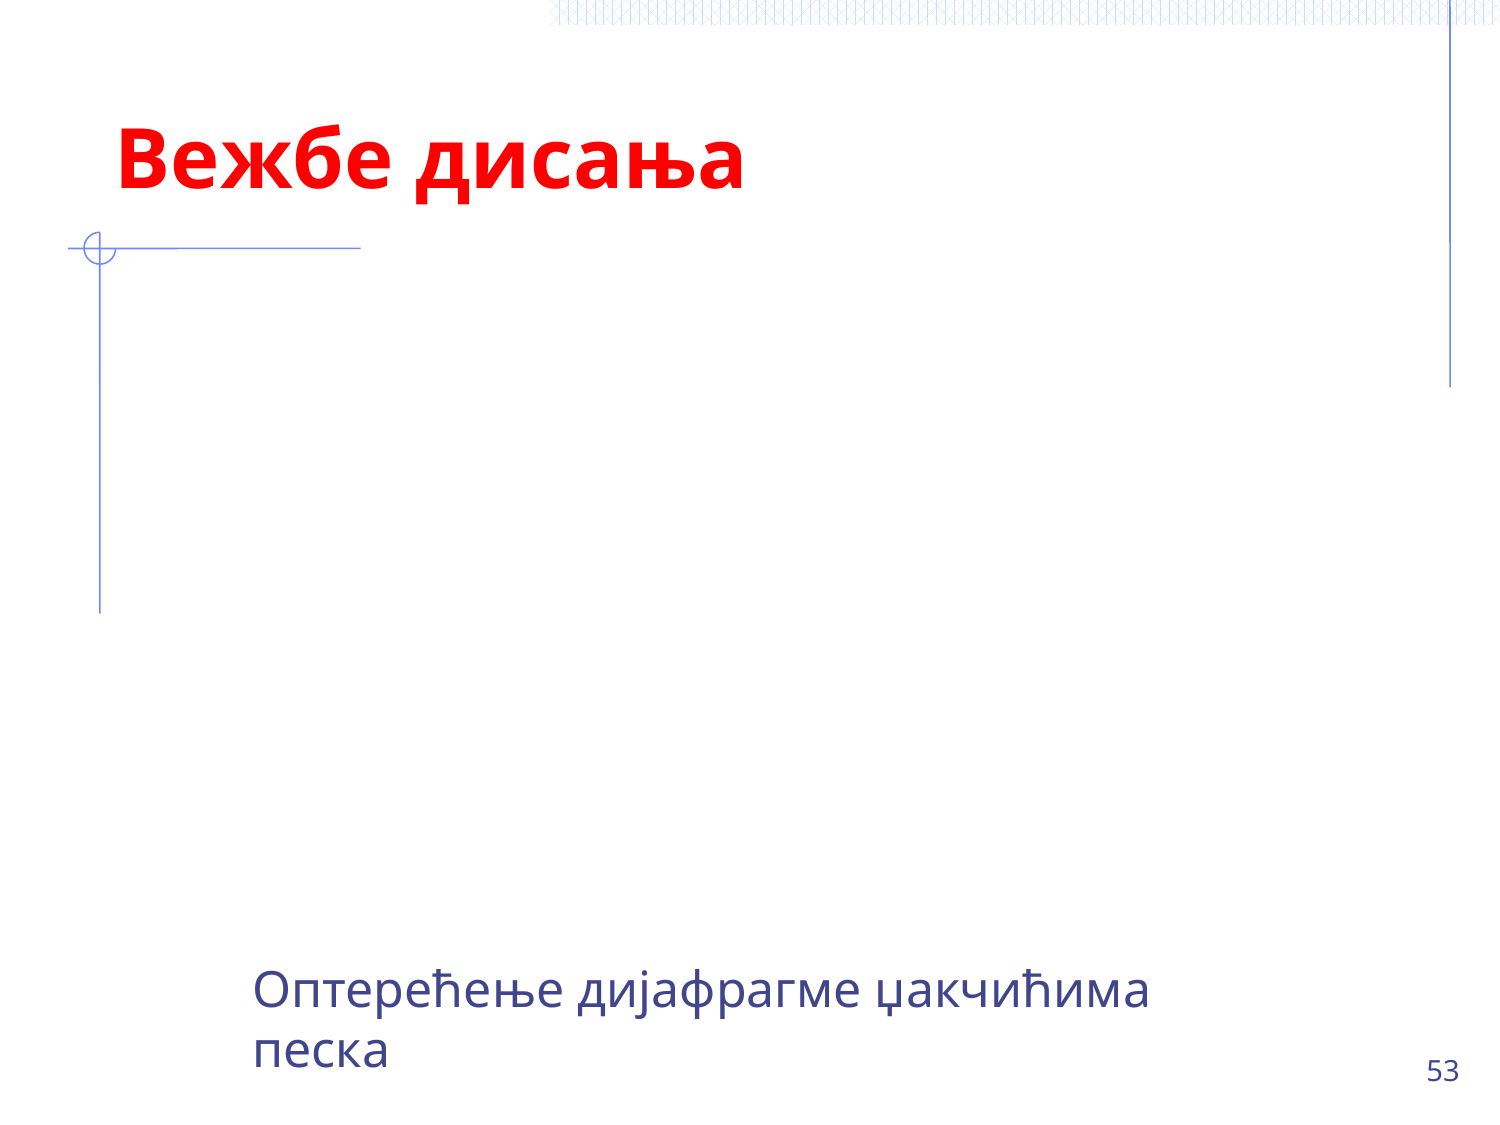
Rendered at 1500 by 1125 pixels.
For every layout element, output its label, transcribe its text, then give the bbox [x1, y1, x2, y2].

text_box Оптерећење дијафрагме џакчићима песка [237, 949, 1238, 1085]
title Вежбе дисања [99, 24, 1376, 213]
slide_number 53 [1162, 1025, 1475, 1100]
